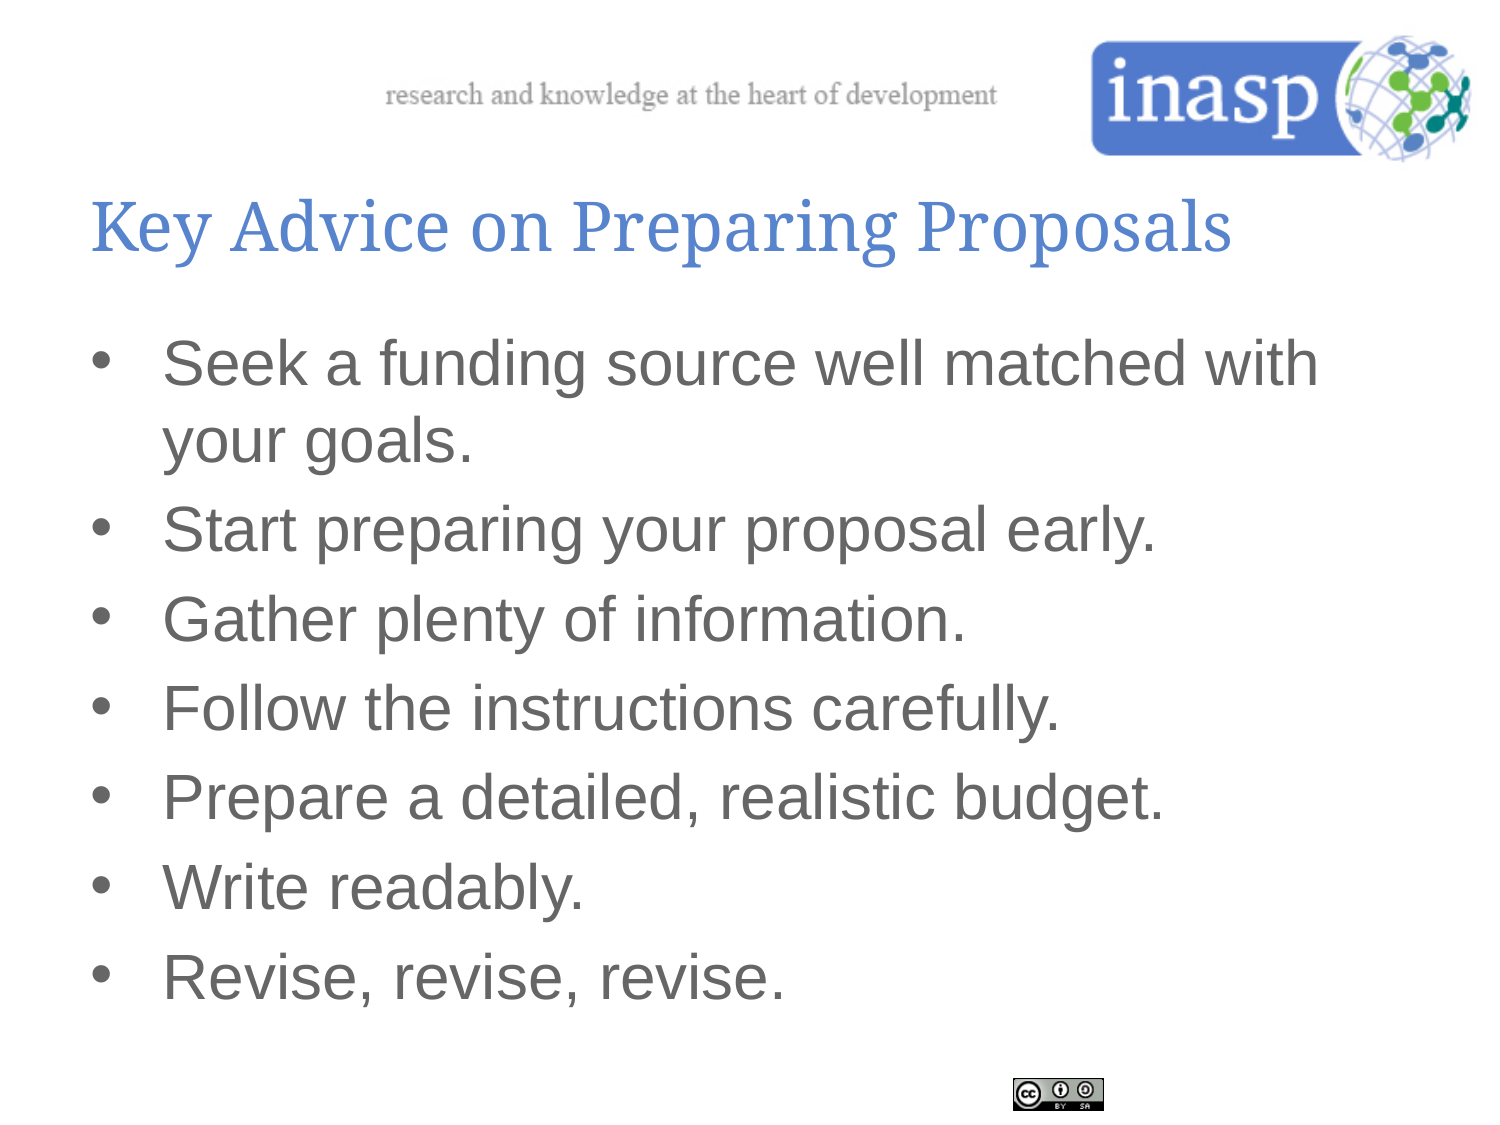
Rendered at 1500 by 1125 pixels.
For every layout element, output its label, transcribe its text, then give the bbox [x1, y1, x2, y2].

picture [385, 24, 1484, 173]
title Key Advice on Preparing Proposals [75, 154, 1425, 294]
picture [1013, 1078, 1104, 1111]
list Seek a funding source well matched with your goals. Start preparing your proposal early. Gather plenty of information. Follow the instructions carefully. Prepare a detailed, realistic budget. Write readably. Revise, revise, revise. [75, 313, 1426, 1020]
